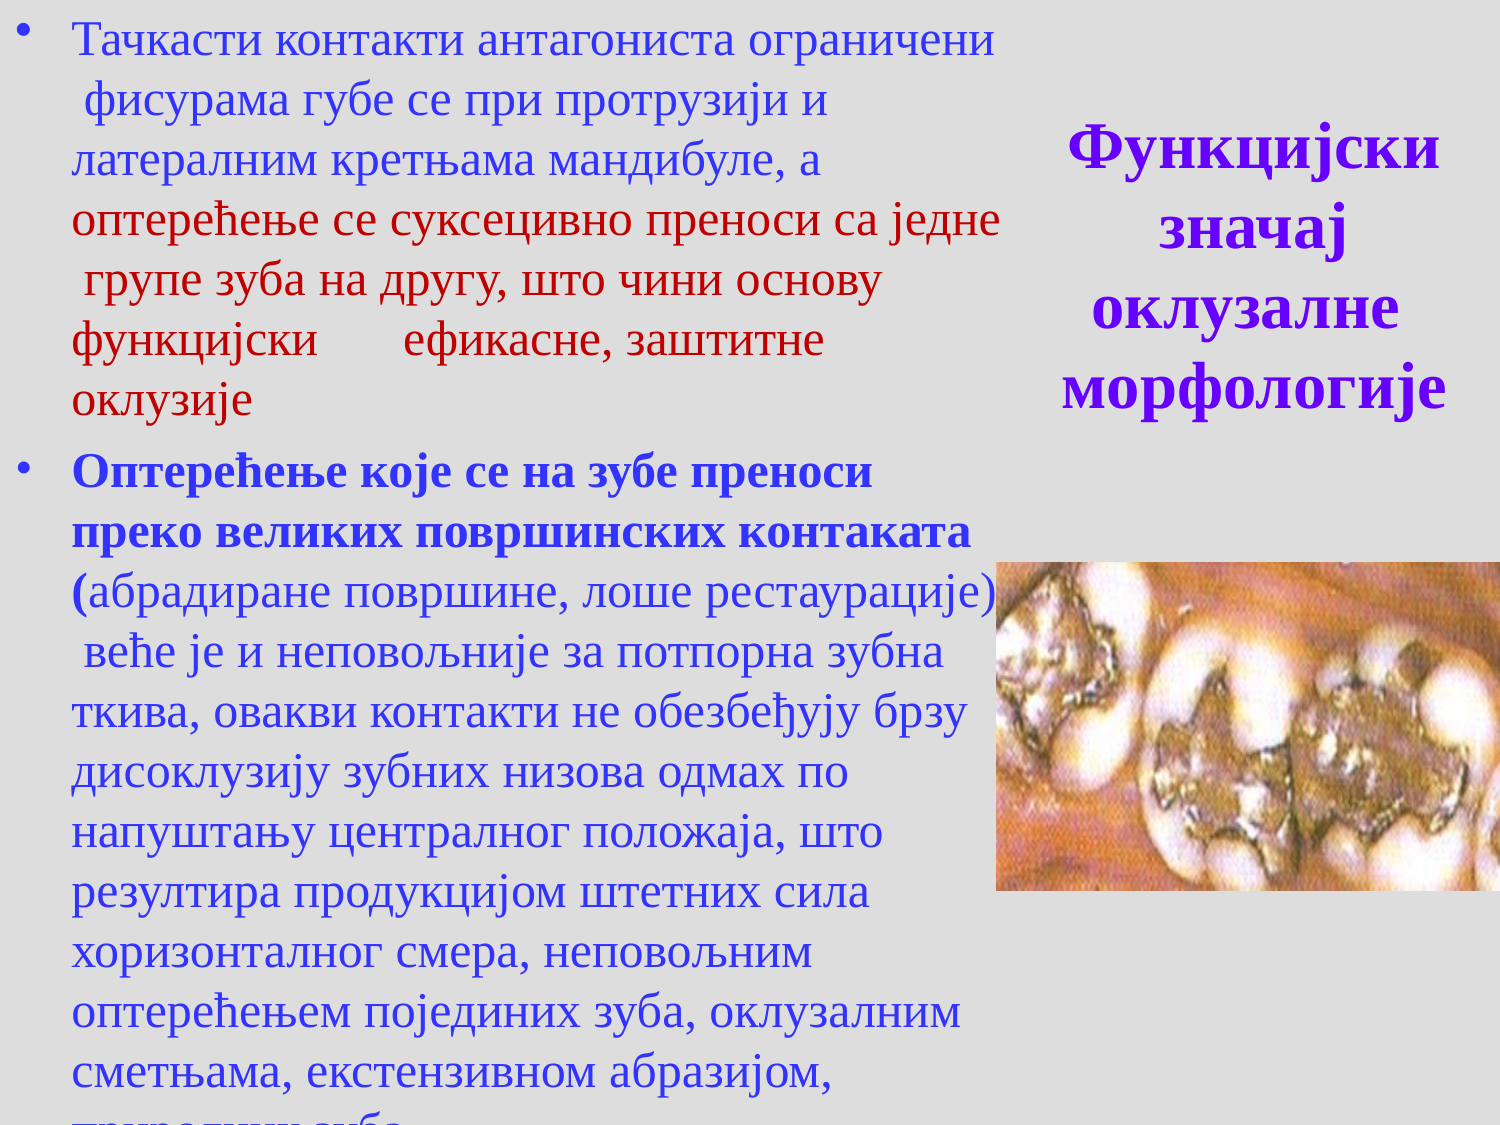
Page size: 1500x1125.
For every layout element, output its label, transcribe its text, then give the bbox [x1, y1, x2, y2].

text_box Тачкасти контакти антагониста ограничени фисурама губе се при протрузији и латералним кретњама мандибуле, а оптерећење се суксецивно преноси са једне групе зуба на другу, што чини основу функцијски ефикасне, заштитне оклузије Оптерећење које се на зубе преноси преко великих површинских контаката (абрадиране површине, лоше рестаурације) веће је и неповољније за потпорна зубна ткива, овакви контакти не обезбеђују брзу дисоклузију зубних низова одмах по напуштању централног положаја, што резултира продукцијом штетних сила хоризонталног смера, неповољним оптерећењем појединих зуба, оклузалним сметњама, екстензивном абразијом, природних зуба [12, 3, 1005, 1125]
text_box [996, 562, 1500, 891]
title Функцијски значај оклузалне морфологије [1058, 99, 1450, 422]
